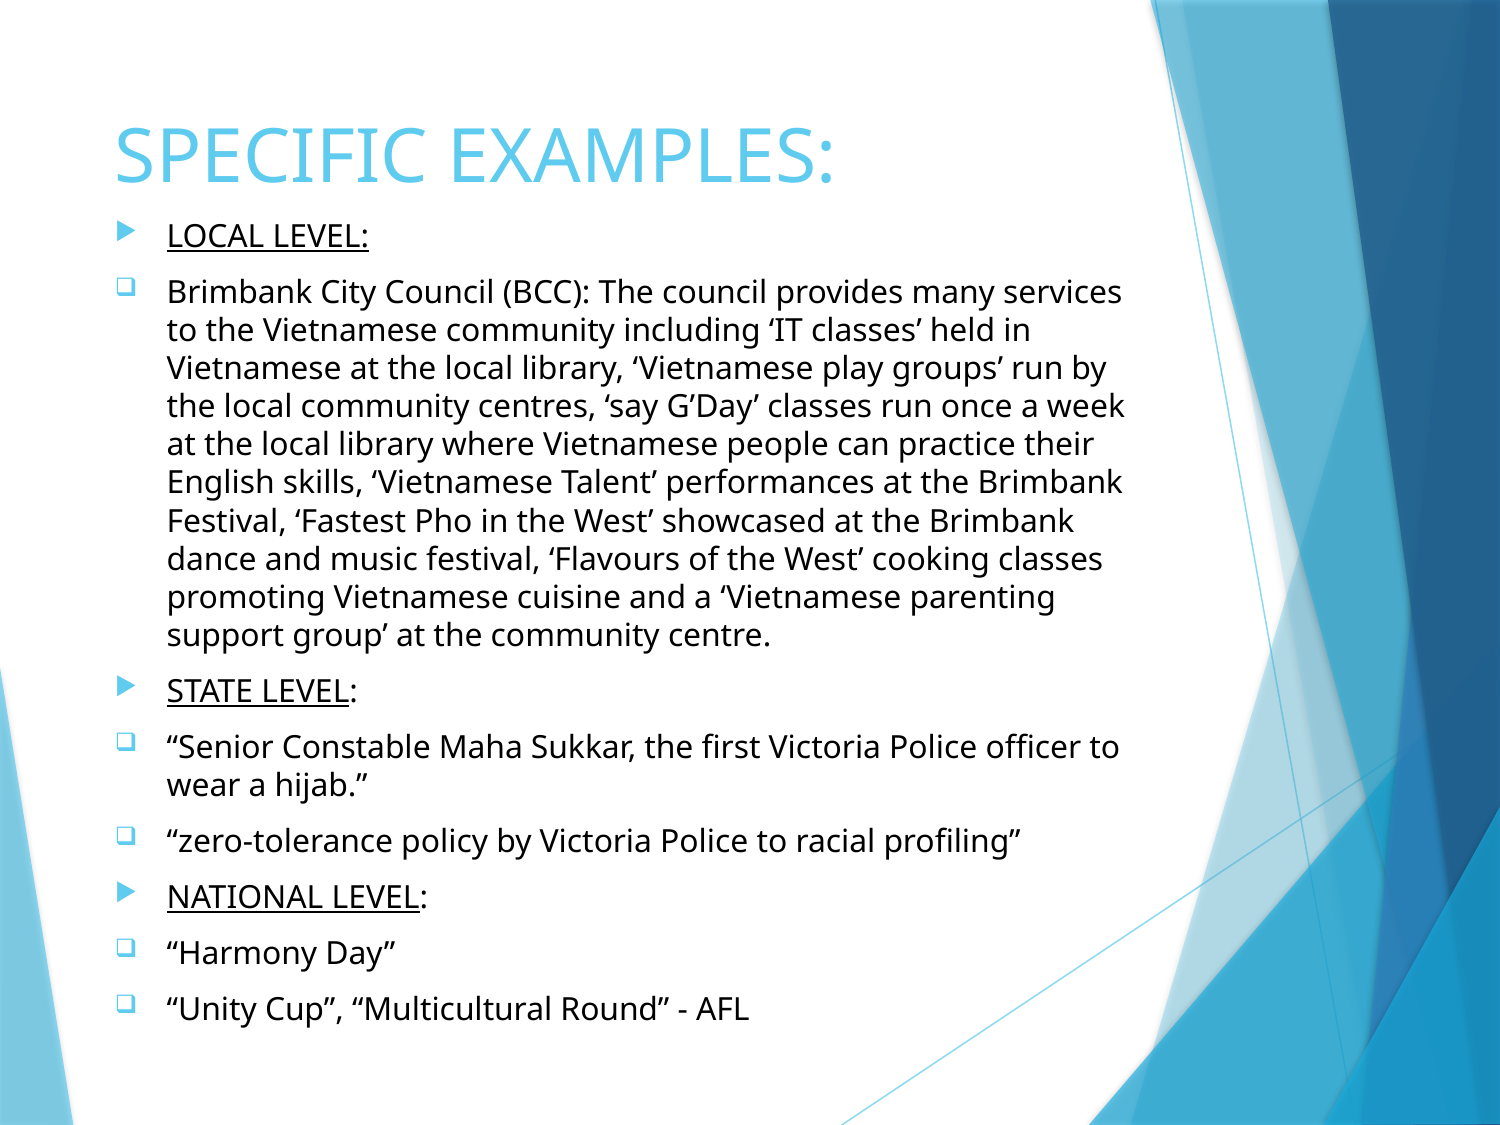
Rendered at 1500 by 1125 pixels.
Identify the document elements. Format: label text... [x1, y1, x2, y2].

list LOCAL LEVEL: Brimbank City Council (BCC): The council provides many services to the Vietnamese community including ‘IT classes’ held in Vietnamese at the local library, ‘Vietnamese play groups’ run by the local community centres, ‘say G’Day’ classes run once a week at the local library where Vietnamese people can practice their English skills, ‘Vietnamese Talent’ performances at the Brimbank Festival, ‘Fastest Pho in the West’ showcased at the Brimbank dance and music festival, ‘Flavours of the West’ cooking classes promoting Vietnamese cuisine and a ‘Vietnamese parenting support group’ at the community centre. STATE LEVEL: “Senior Constable Maha Sukkar, the first Victoria Police officer to wear a hijab.” “zero-tolerance policy by Victoria Police to racial profiling” NATIONAL LEVEL: “Harmony Day” “Unity Cup”, “Multicultural Round” - AFL [99, 208, 1142, 1059]
title SPECIFIC EXAMPLES: [99, 99, 1142, 208]
